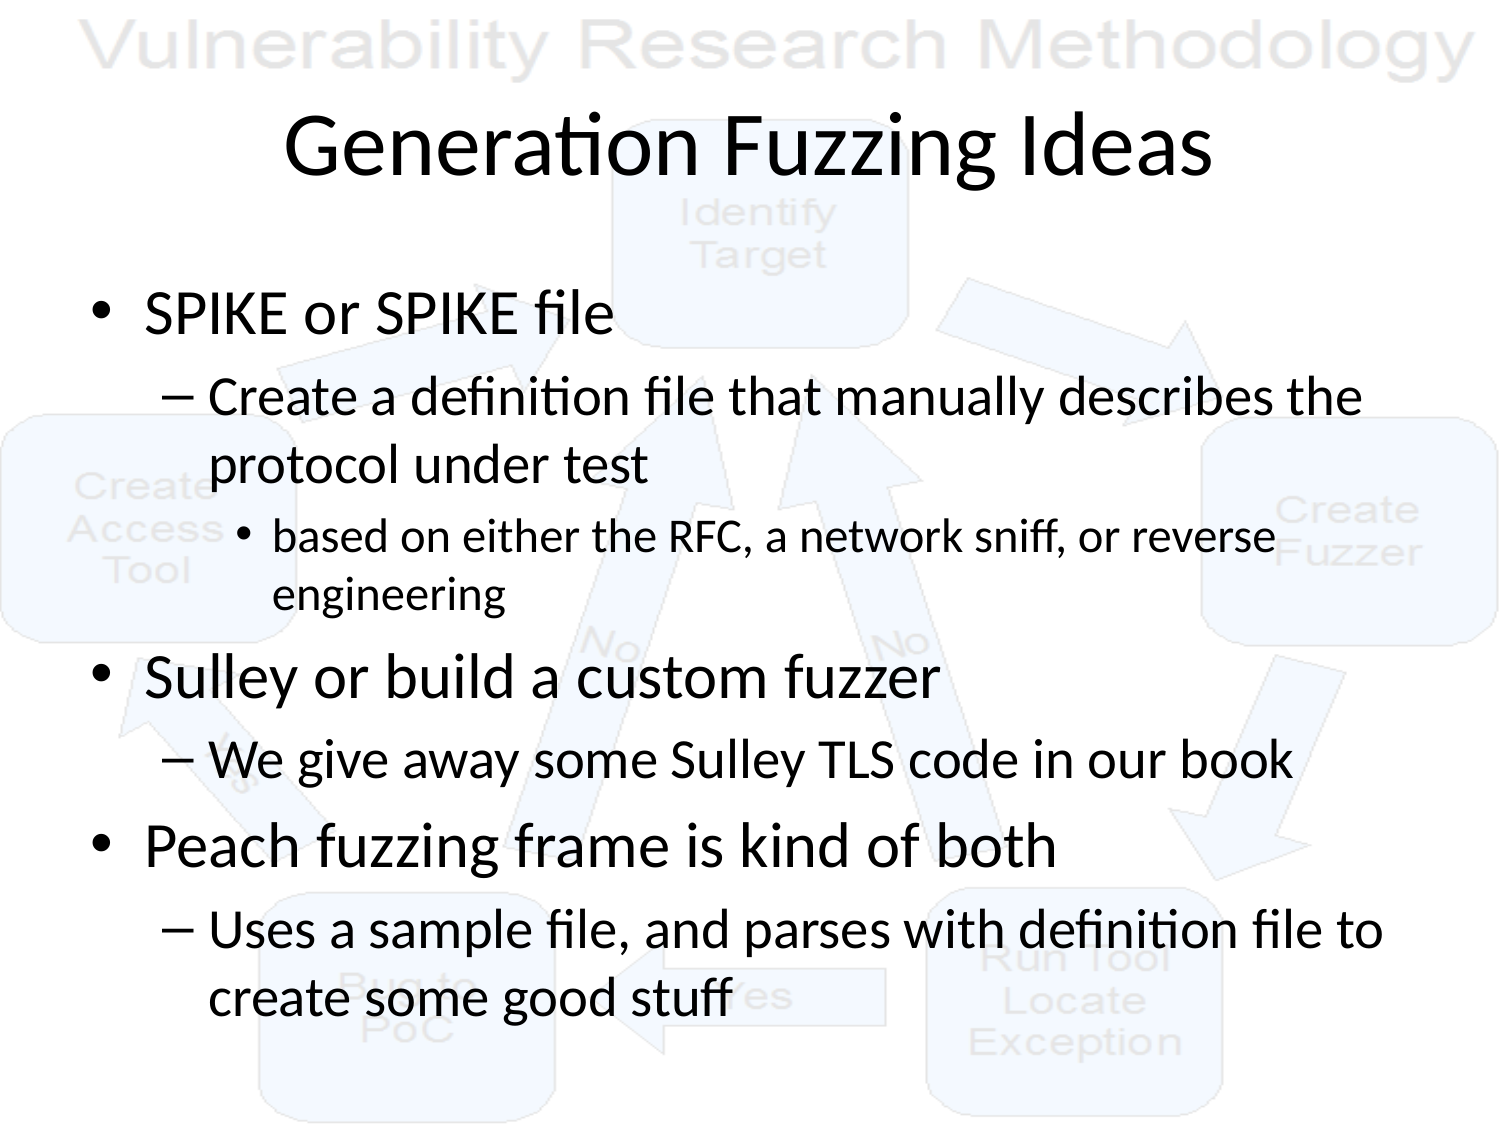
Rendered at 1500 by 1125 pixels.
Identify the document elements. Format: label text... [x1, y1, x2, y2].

title Generation Fuzzing Ideas [75, 45, 1425, 233]
list SPIKE or SPIKE file Create a definition file that manually describes the protocol under test based on either the RFC, a network sniff, or reverse engineering Sulley or build a custom fuzzer We give away some Sulley TLS code in our book Peach fuzzing frame is kind of both Uses a sample file, and parses with definition file to create some good stuff [75, 262, 1425, 1038]
